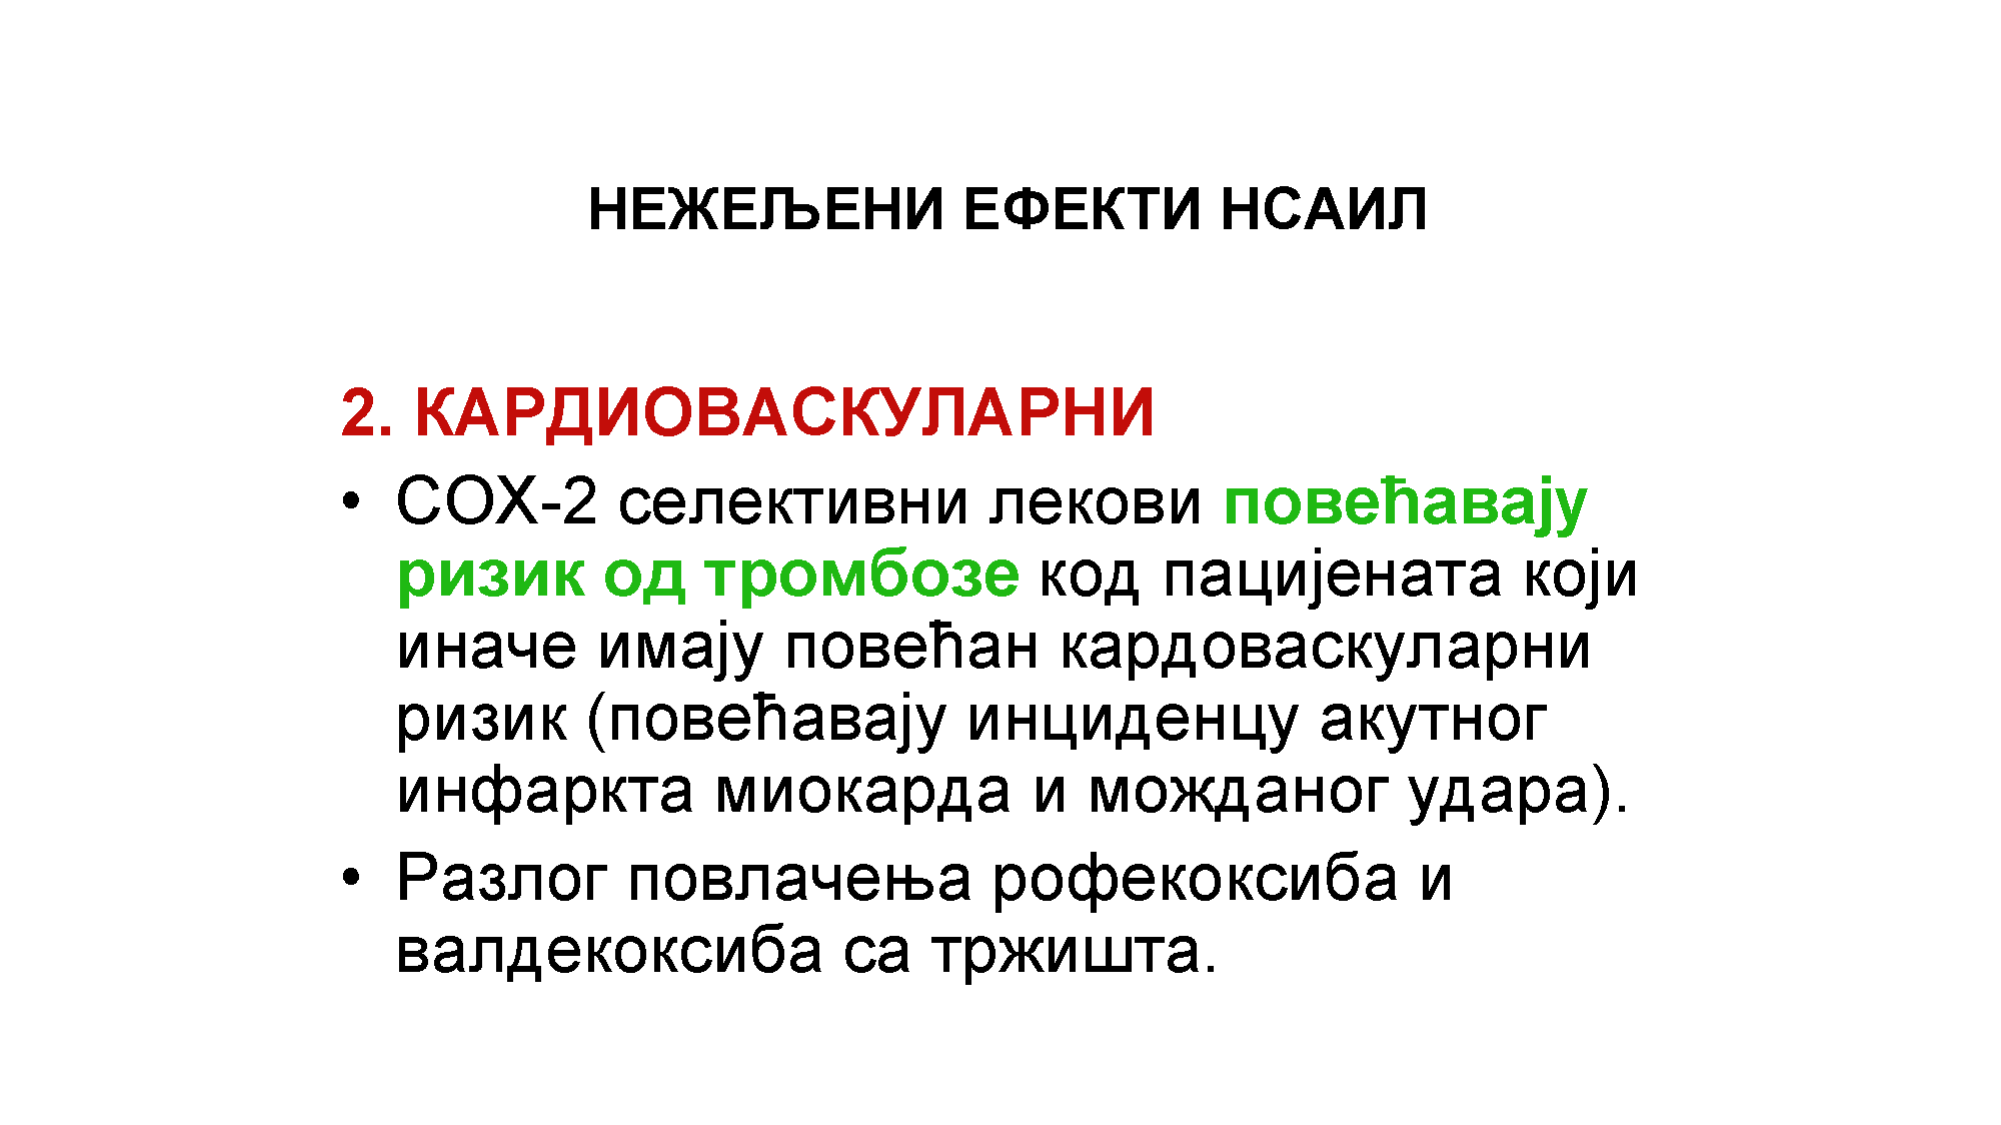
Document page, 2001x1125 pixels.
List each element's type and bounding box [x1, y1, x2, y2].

picture [249, 169, 1750, 1012]
